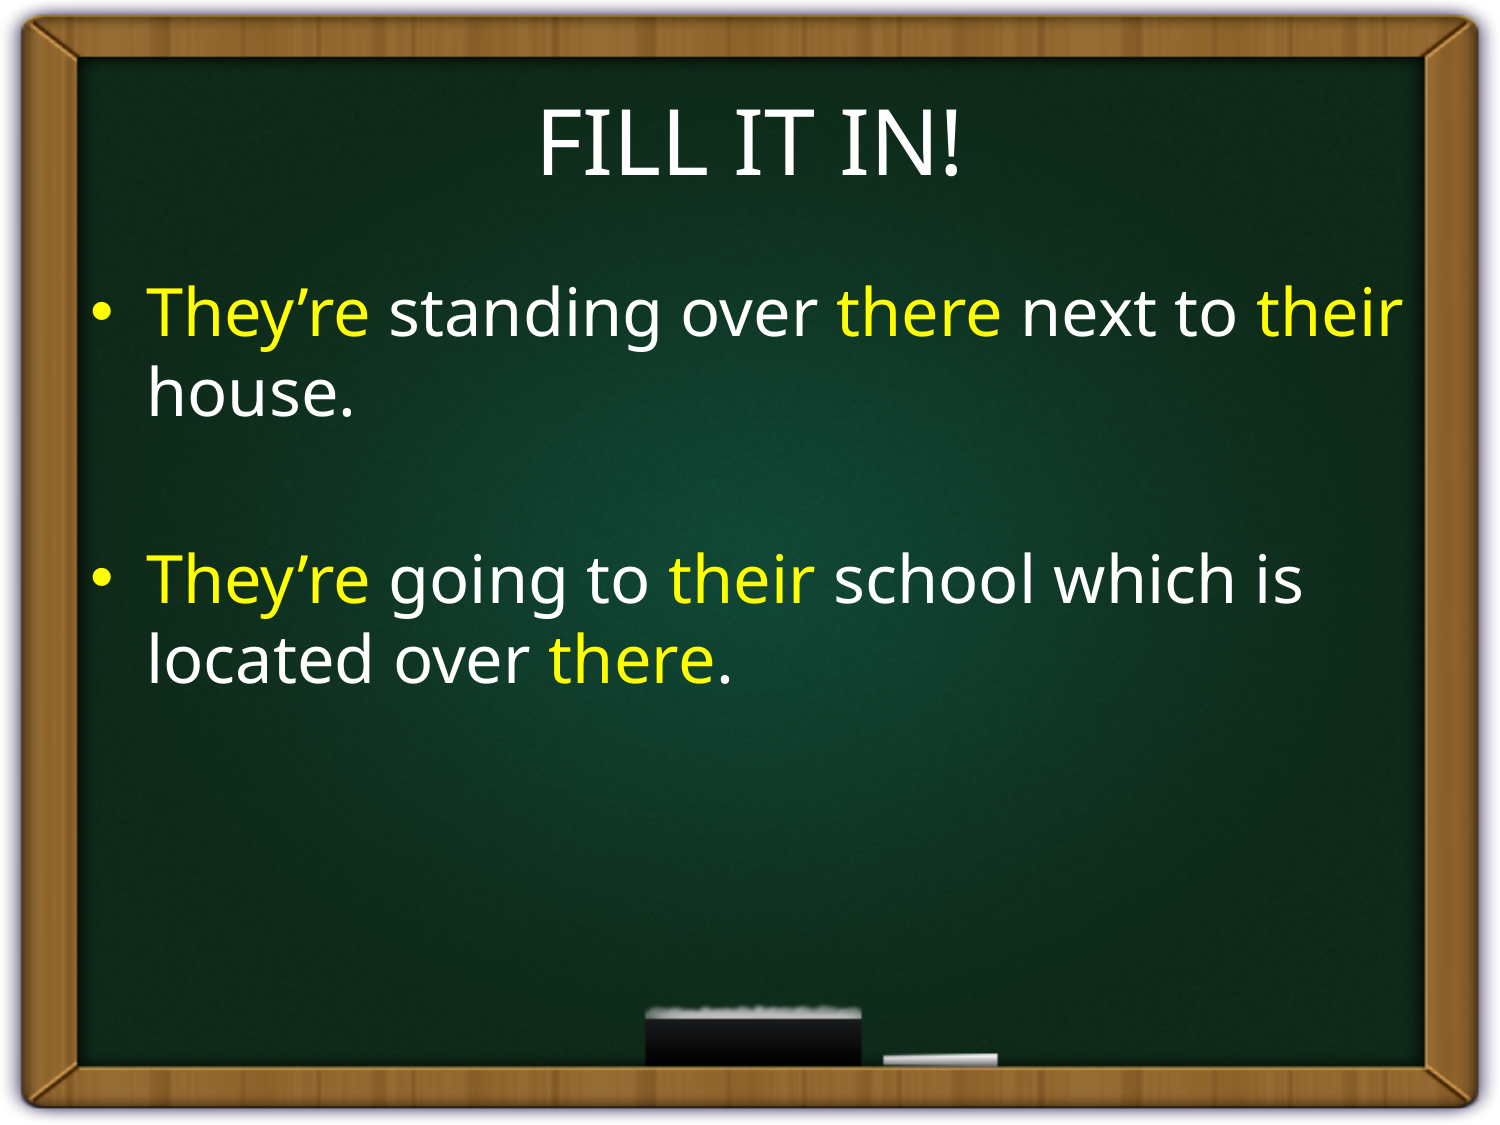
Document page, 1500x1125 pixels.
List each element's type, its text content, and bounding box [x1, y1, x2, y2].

title FILL IT IN! [75, 45, 1425, 233]
picture [0, 0, 1500, 1125]
list They’re standing over there next to their house. They’re going to their school which is located over there. [75, 262, 1425, 1005]
